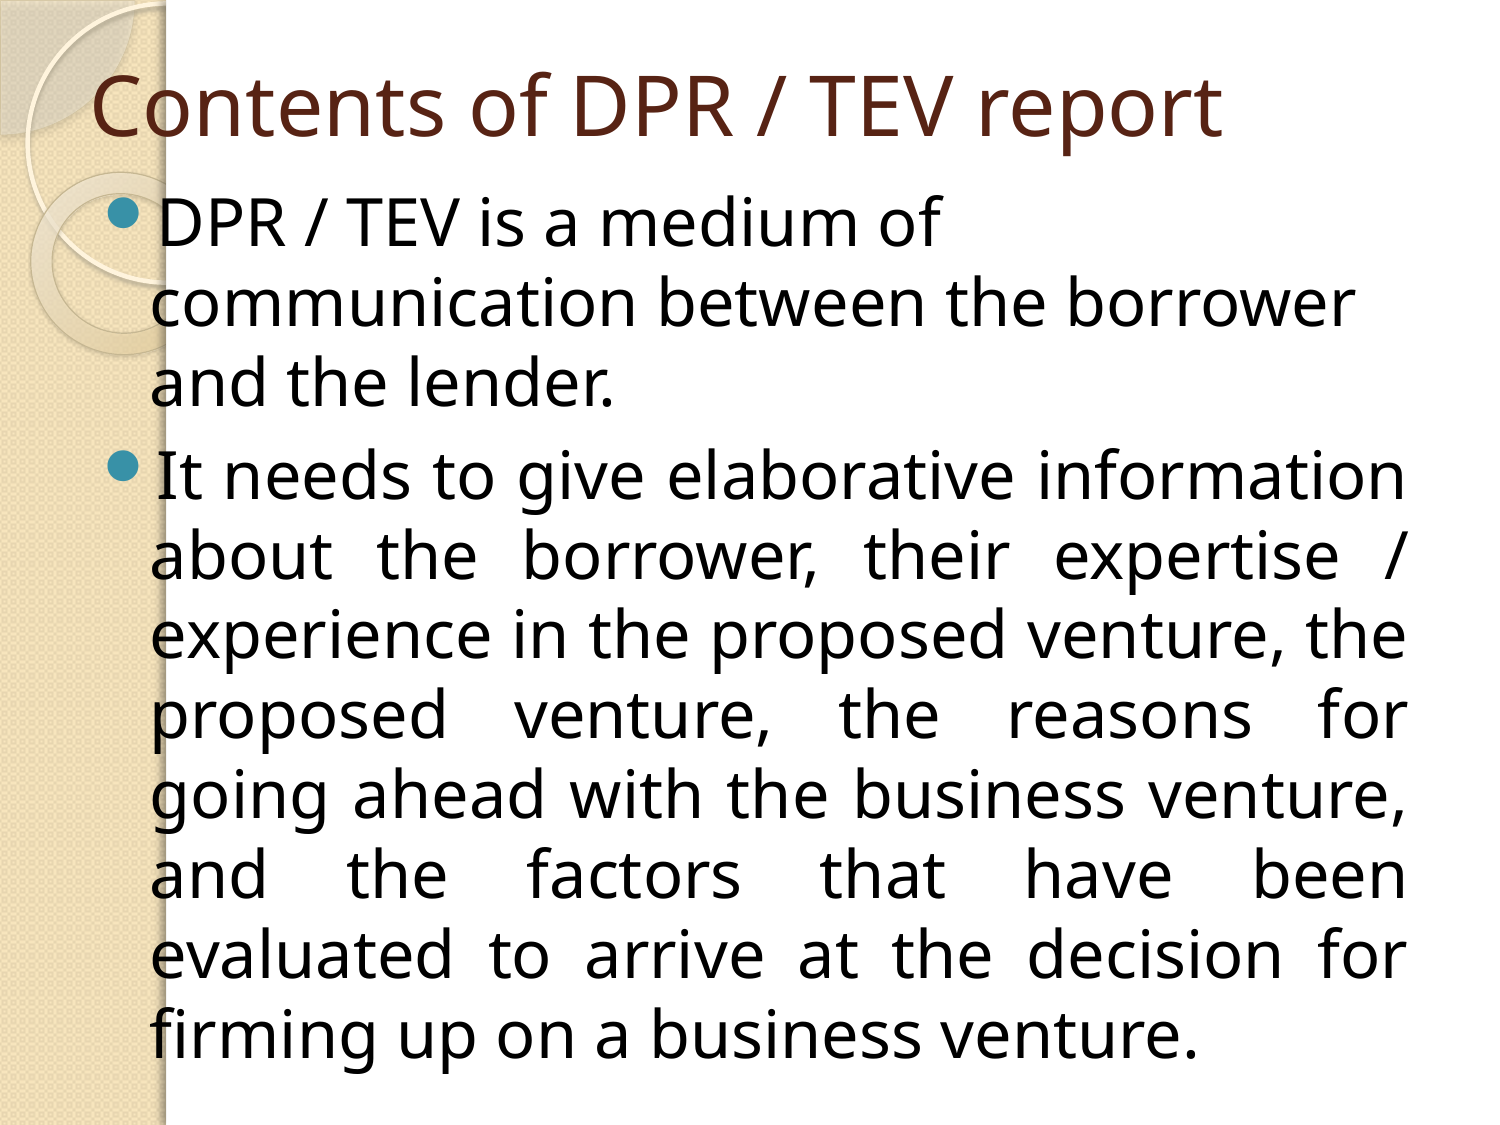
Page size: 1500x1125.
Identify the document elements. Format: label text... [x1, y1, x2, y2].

title Contents of DPR / TEV report [75, 45, 1425, 161]
list DPR / TEV is a medium of communication between the borrower and the lender. It needs to give elaborative information about the borrower, their expertise / experience in the proposed venture, the proposed venture, the reasons for going ahead with the business venture, and the factors that have been evaluated to arrive at the decision for firming up on a business venture. [75, 172, 1425, 1059]
